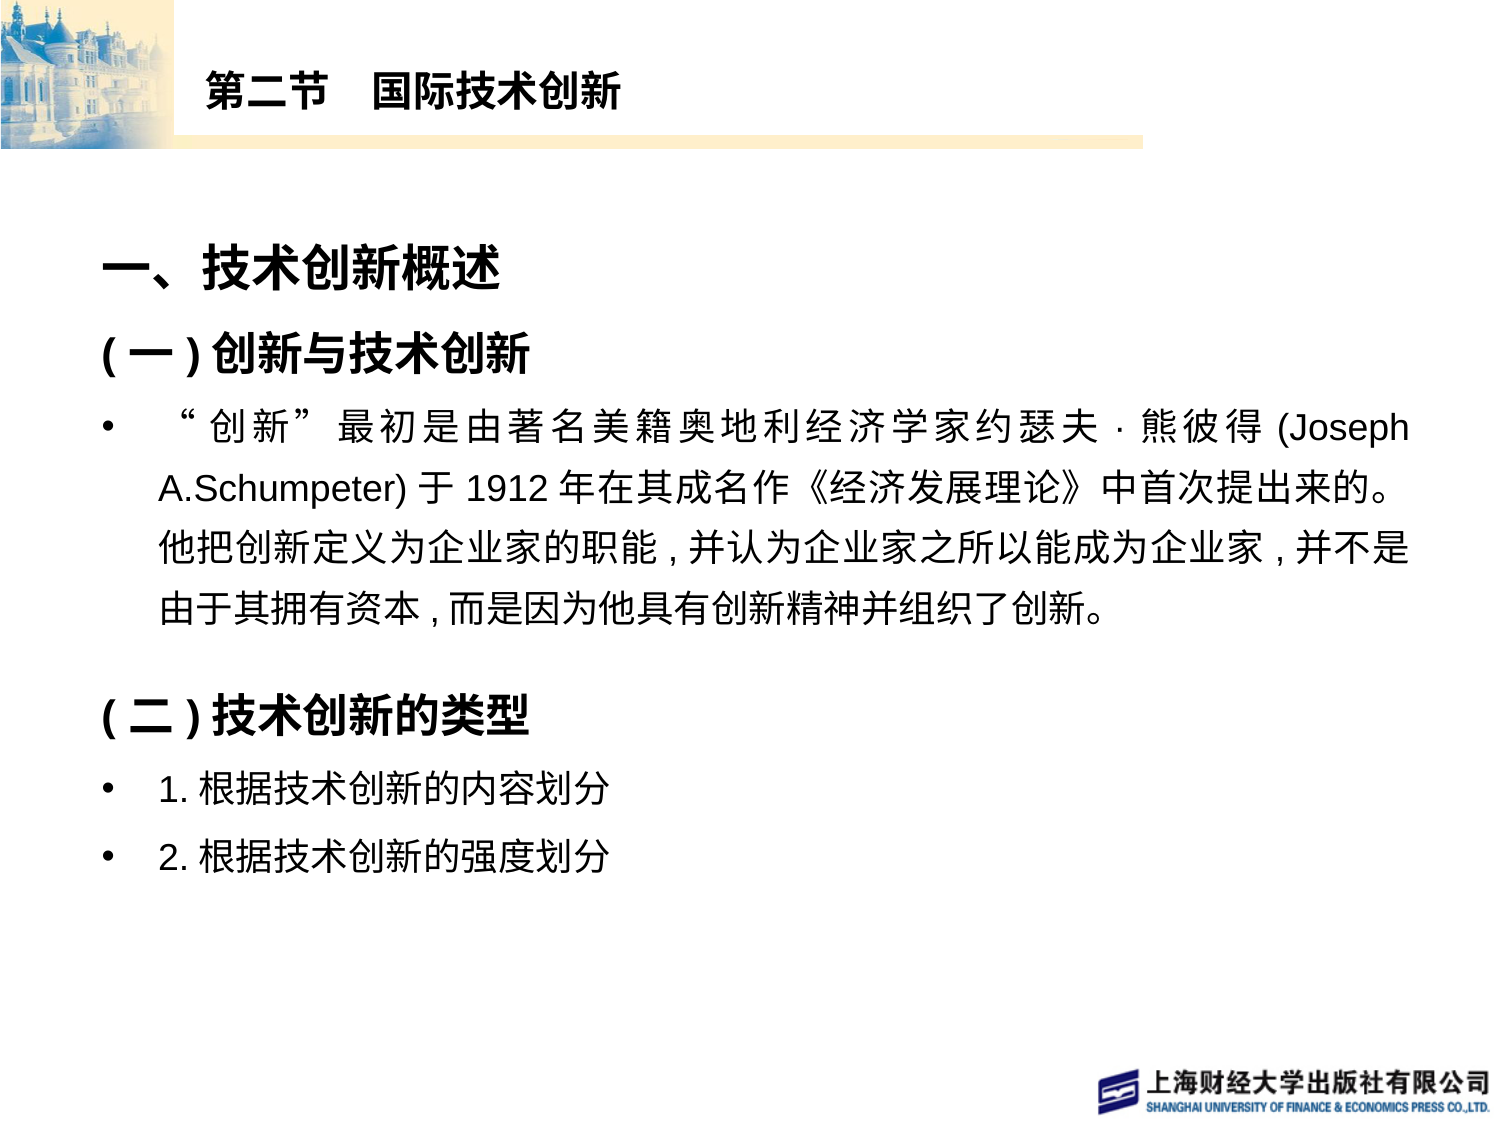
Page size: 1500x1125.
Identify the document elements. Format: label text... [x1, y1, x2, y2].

picture [1097, 1065, 1494, 1120]
picture [0, 0, 1143, 149]
title 第二节 国际技术创新 [189, 36, 1262, 143]
list 一、技术创新概述 (一)创新与技术创新 “创新”最初是由著名美籍奥地利经济学家约瑟夫·熊彼得(Joseph A.Schumpeter)于1912年在其成名作《经济发展理论》中首次提出来的。他把创新定义为企业家的职能,并认为企业家之所以能成为企业家,并不是由于其拥有资本,而是因为他具有创新精神并组织了创新。 (二)技术创新的类型 1.根据技术创新的内容划分 2.根据技术创新的强度划分 [86, 207, 1425, 1071]
